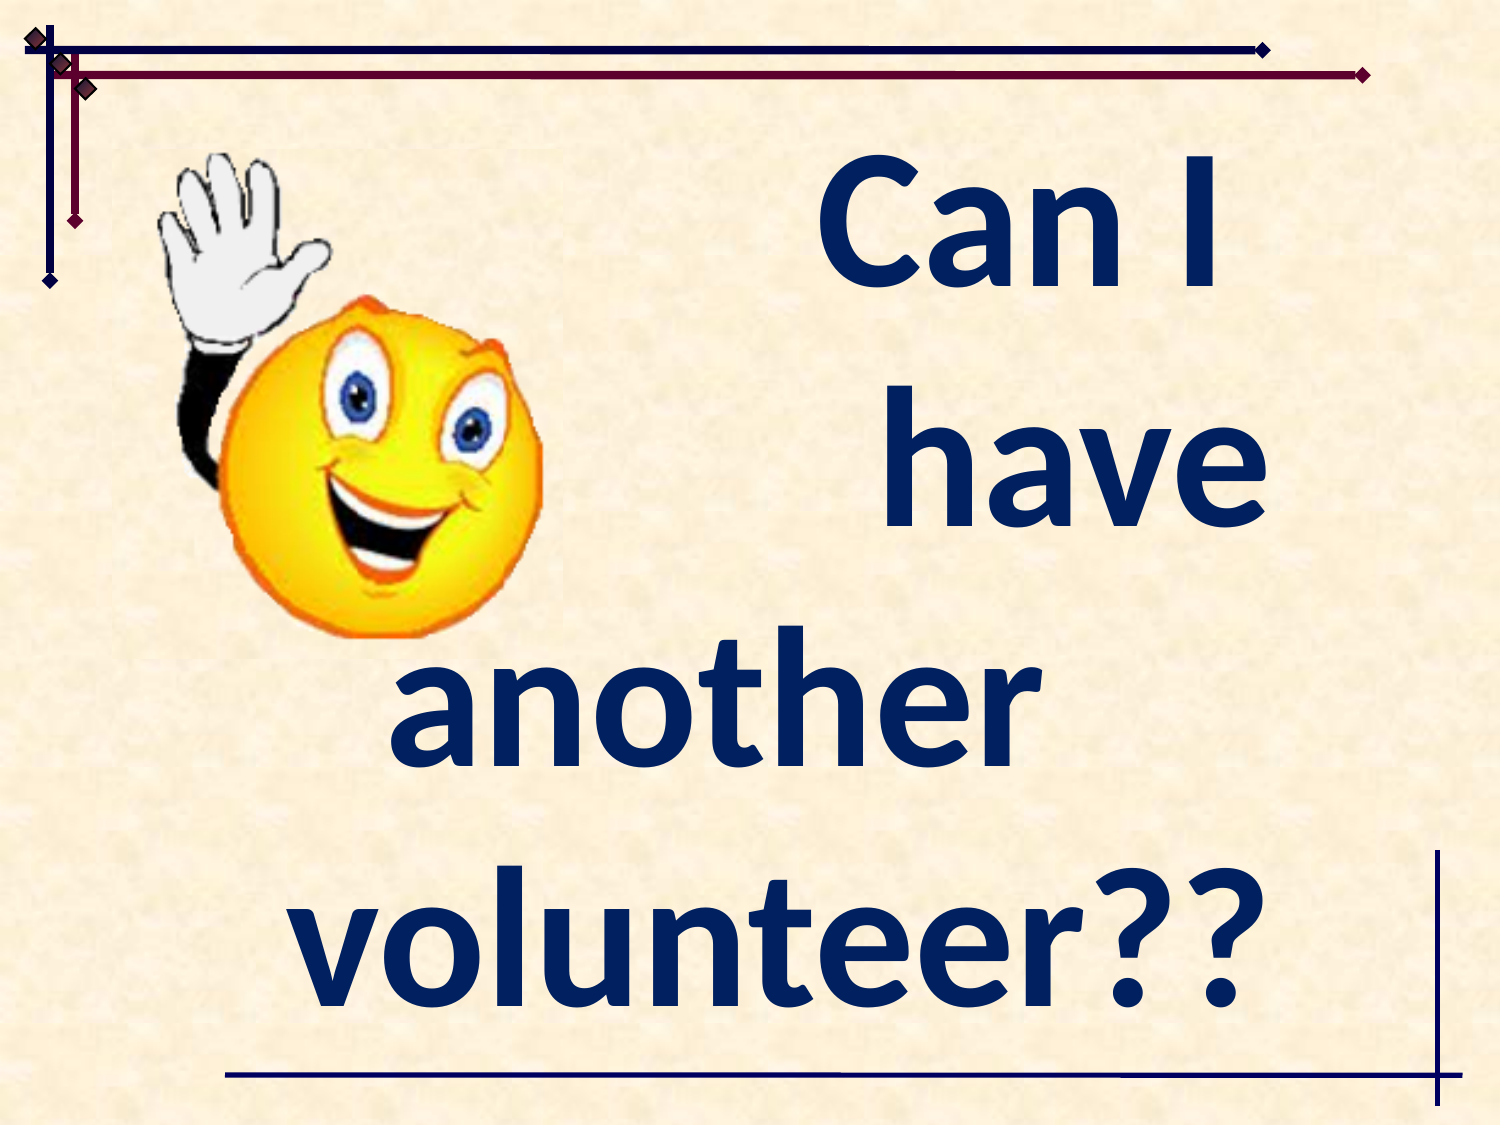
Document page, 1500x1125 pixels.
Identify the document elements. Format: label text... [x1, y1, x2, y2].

title Can I have another volunteer?? [212, 299, 1288, 833]
picture [0, 0, 1500, 1125]
